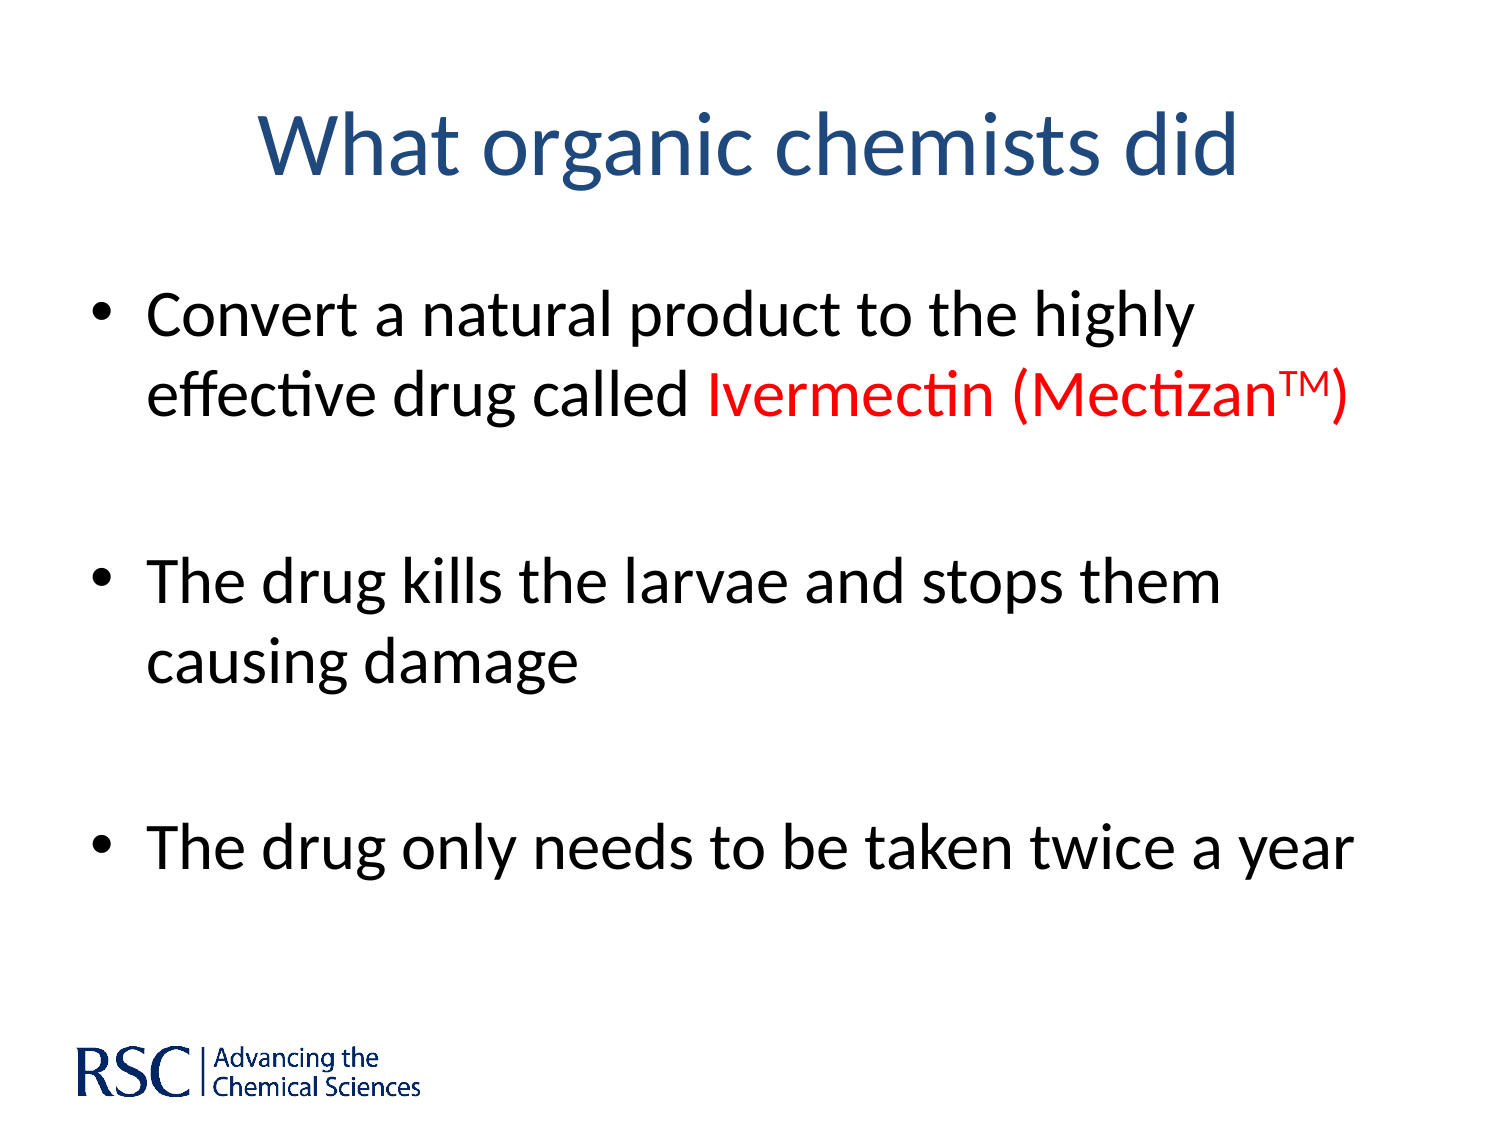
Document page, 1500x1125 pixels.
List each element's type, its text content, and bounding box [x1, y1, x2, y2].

title What organic chemists did [0, 45, 1500, 233]
list Convert a natural product to the highly effective drug called Ivermectin (MectizanTM) The drug kills the larvae and stops them causing damage The drug only needs to be taken twice a year [75, 262, 1425, 1005]
picture [76, 1046, 420, 1097]
